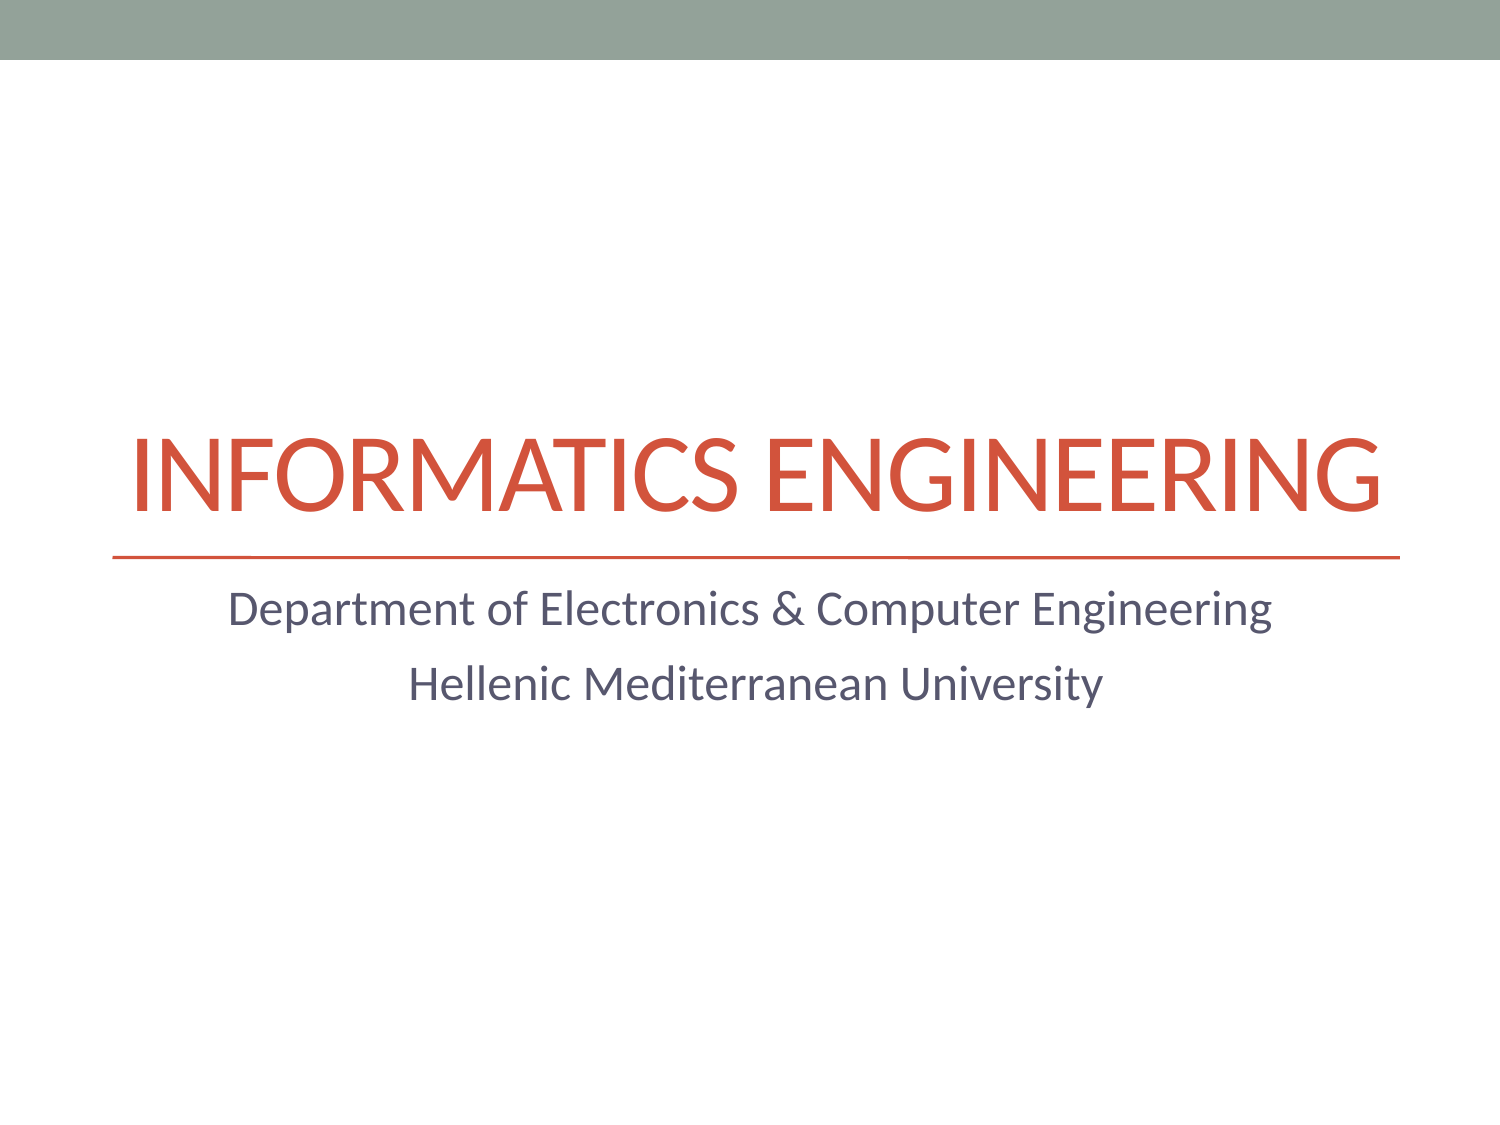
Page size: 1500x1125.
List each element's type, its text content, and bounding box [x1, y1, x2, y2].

title Informatics Engineering [112, 224, 1400, 542]
subtitle Department of Electronics & Computer Engineering Hellenic Mediterranean University [112, 575, 1400, 863]
